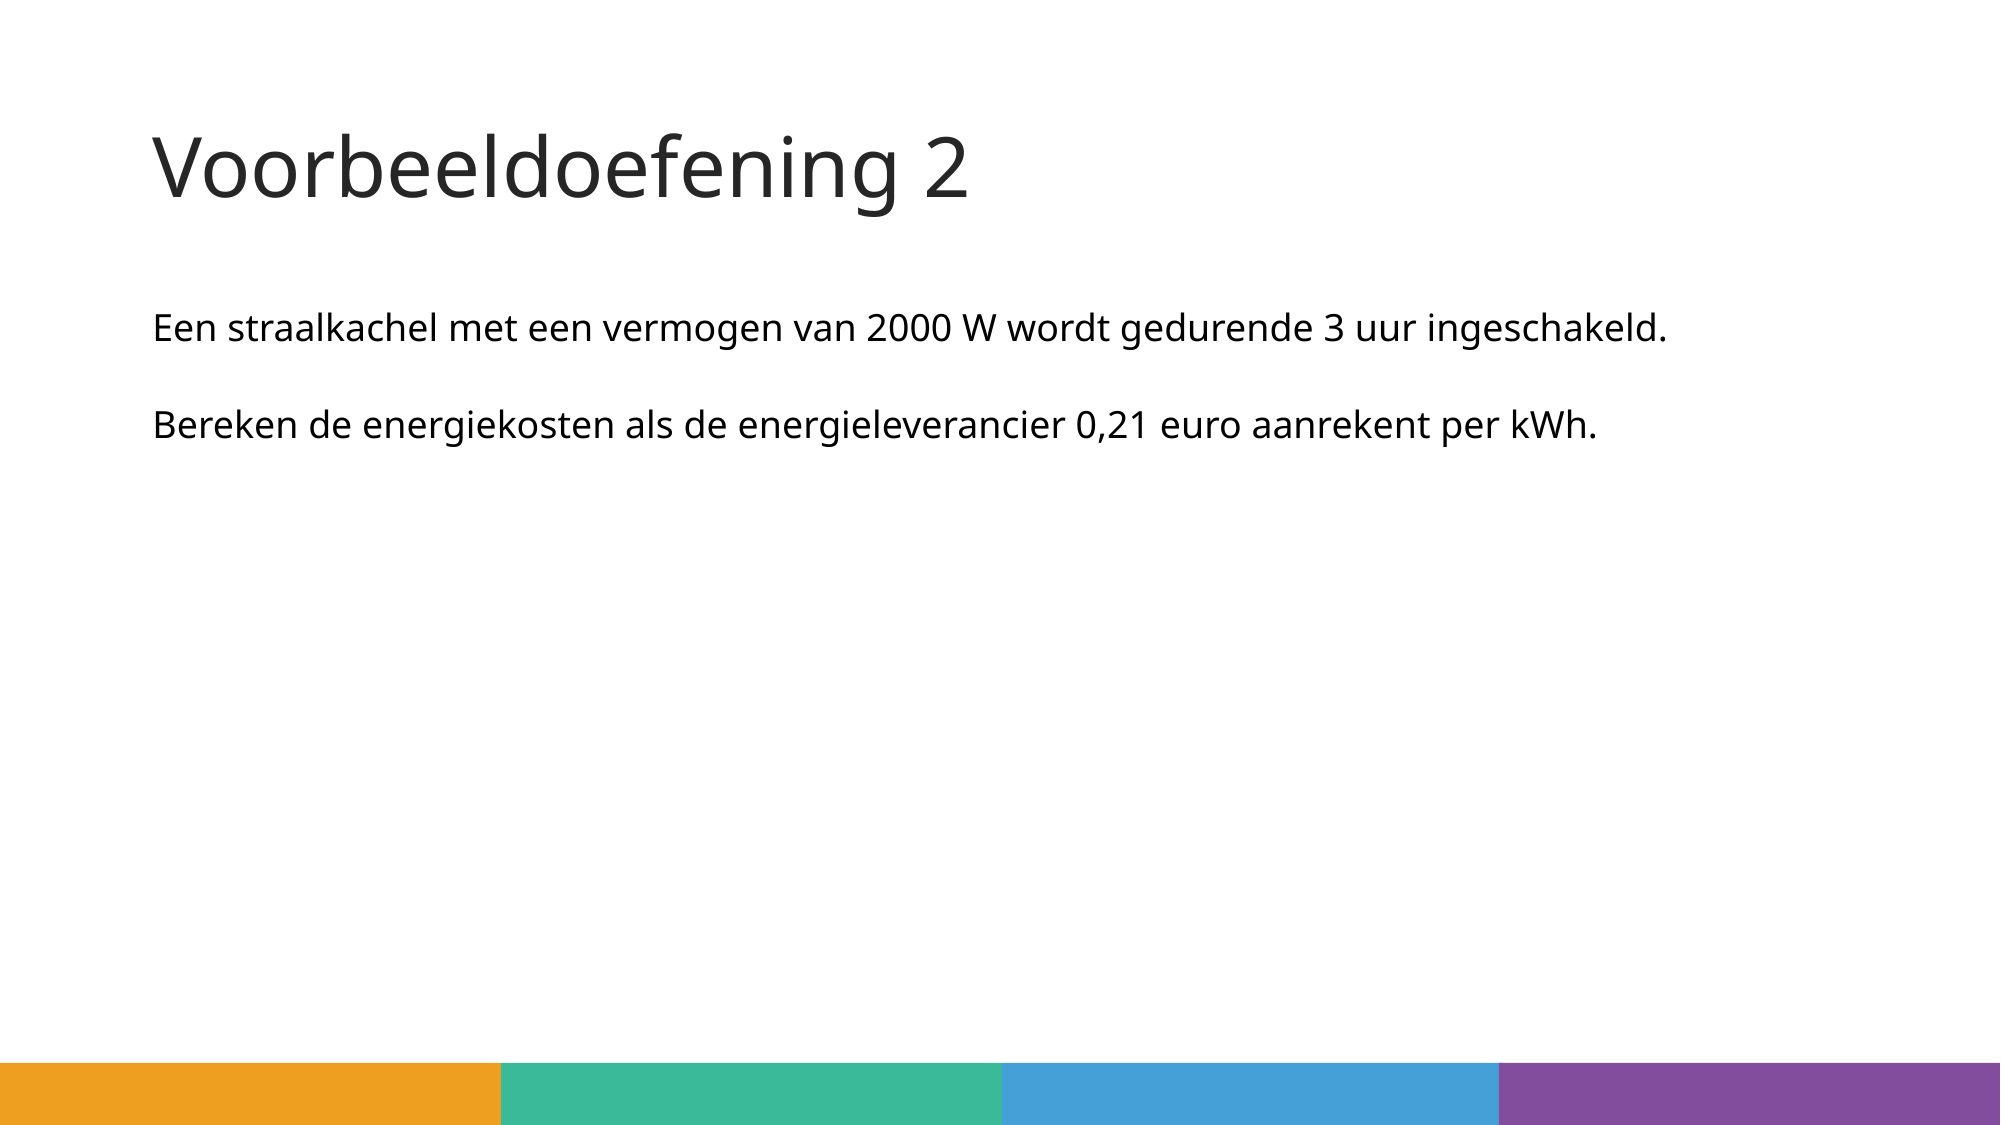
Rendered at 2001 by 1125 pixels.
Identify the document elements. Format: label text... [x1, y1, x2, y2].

title Voorbeeldoefening 2 [137, 91, 1275, 250]
list Een straalkachel met een vermogen van 2000 W wordt gedurende 3 uur ingeschakeld. Bereken de energiekosten als de energieleverancier 0,21 euro aanrekent per kWh. [137, 274, 1885, 492]
